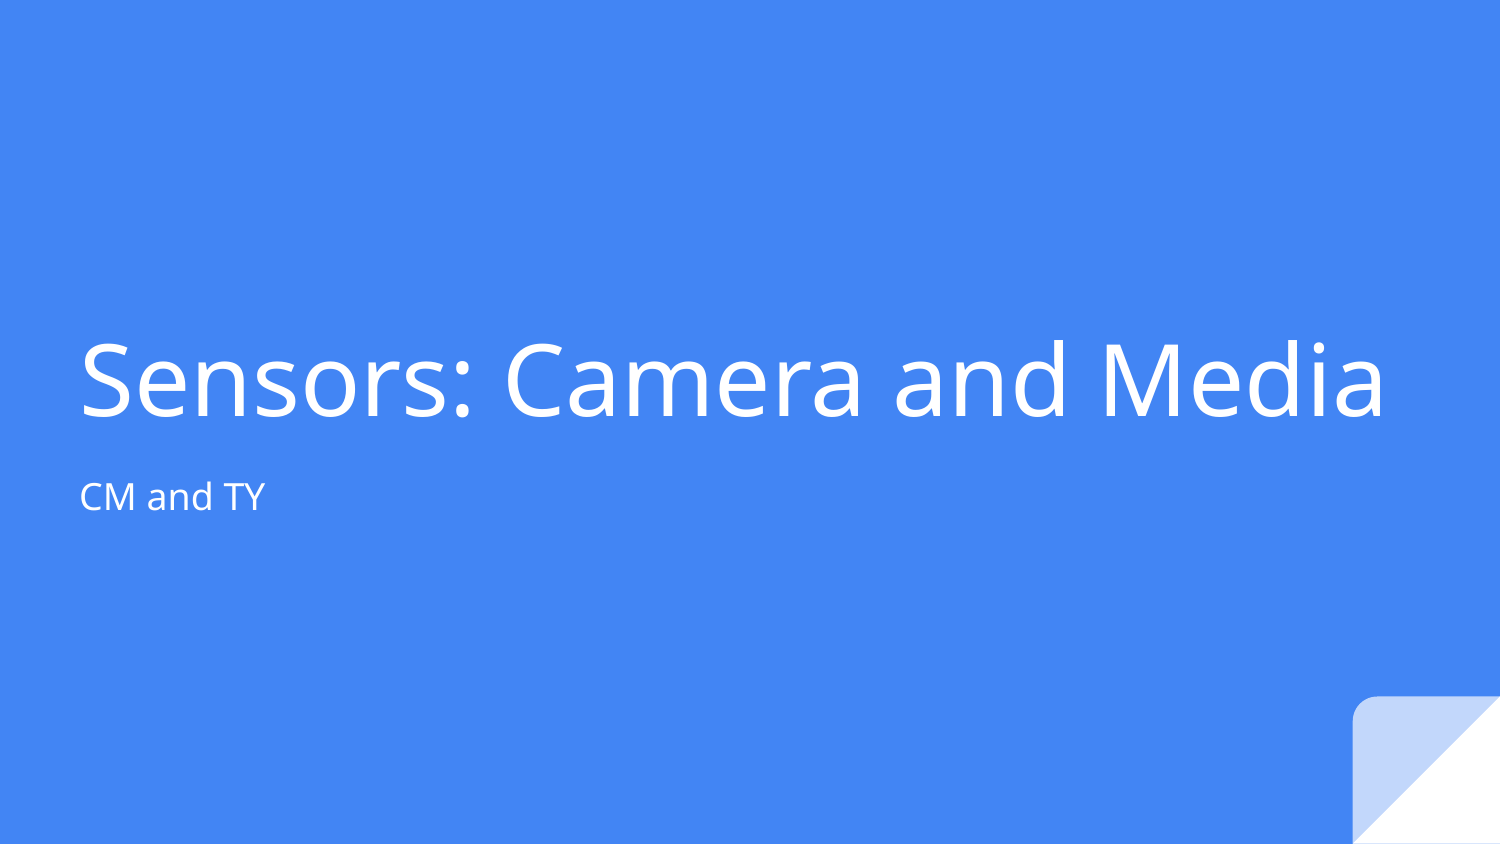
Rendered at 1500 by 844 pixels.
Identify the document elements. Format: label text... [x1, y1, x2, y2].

subtitle CM and TY [64, 457, 1413, 529]
title Sensors: Camera and Media [64, 298, 1413, 452]
